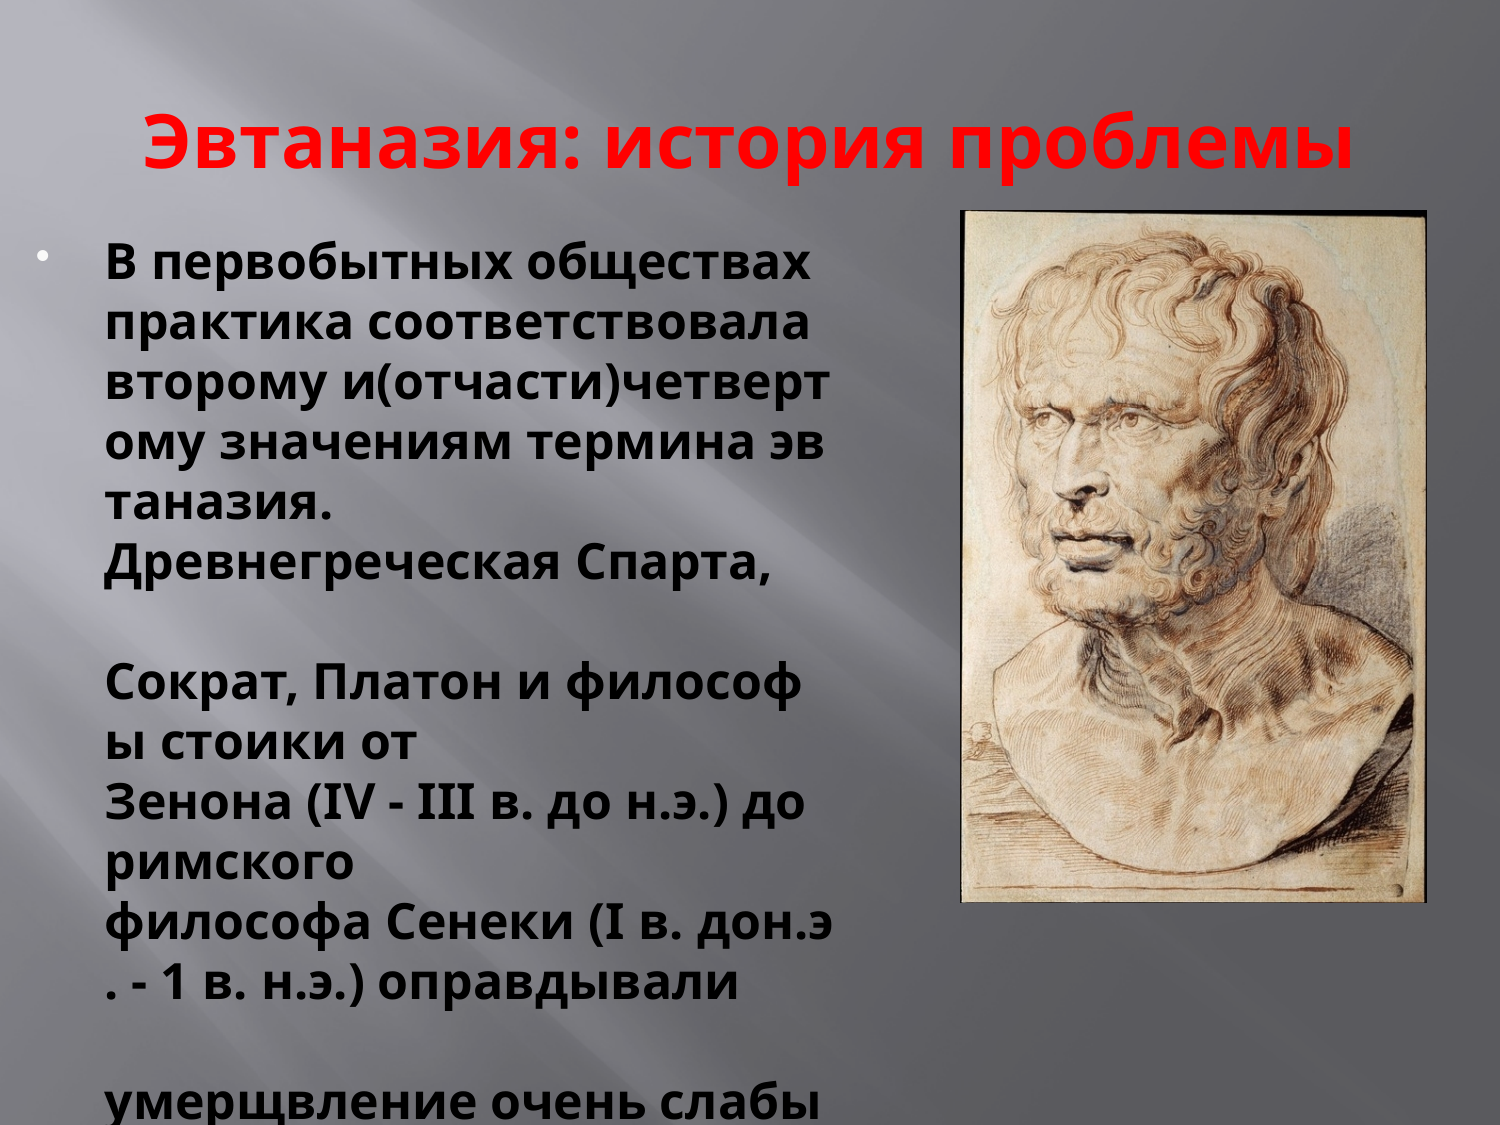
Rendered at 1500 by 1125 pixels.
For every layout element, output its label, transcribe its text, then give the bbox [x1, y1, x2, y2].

list В первобытных обществах практика соответствовала второму и(отчасти)четвертому значениям термина эвтаназия. Древнегреческая Спарта, Сократ, Платон и философы стоики от Зенона (IV - III в. до н.э.) до римского философа Сенеки (I в. дон.э. - 1 в. н.э.) оправдывали умерщвление очень слабых и тяжелобольных людей, даже без их согласия. [0, 222, 856, 1125]
picture [960, 210, 1427, 903]
title Эвтаназия: история проблемы [75, 45, 1425, 233]
